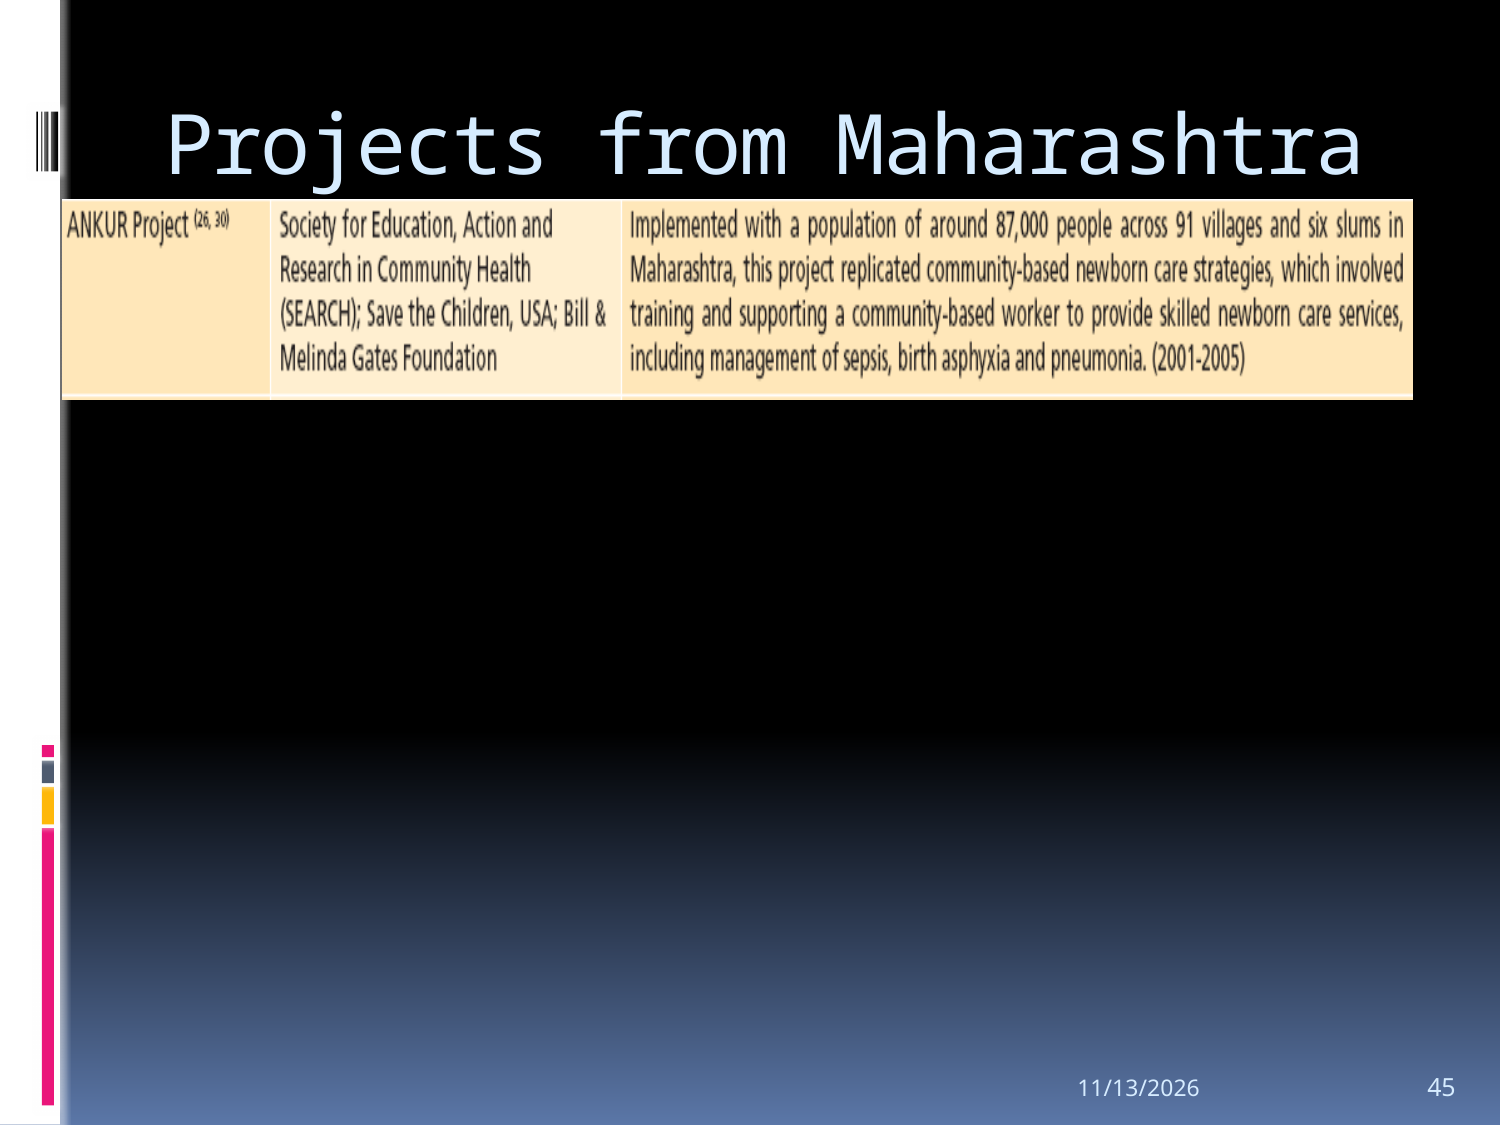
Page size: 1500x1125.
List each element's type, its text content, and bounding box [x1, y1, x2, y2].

slide_number 45 [1412, 1052, 1488, 1113]
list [61, 199, 1413, 401]
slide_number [1062, 1052, 1412, 1113]
title Projects from Maharashtra [150, 83, 1425, 234]
